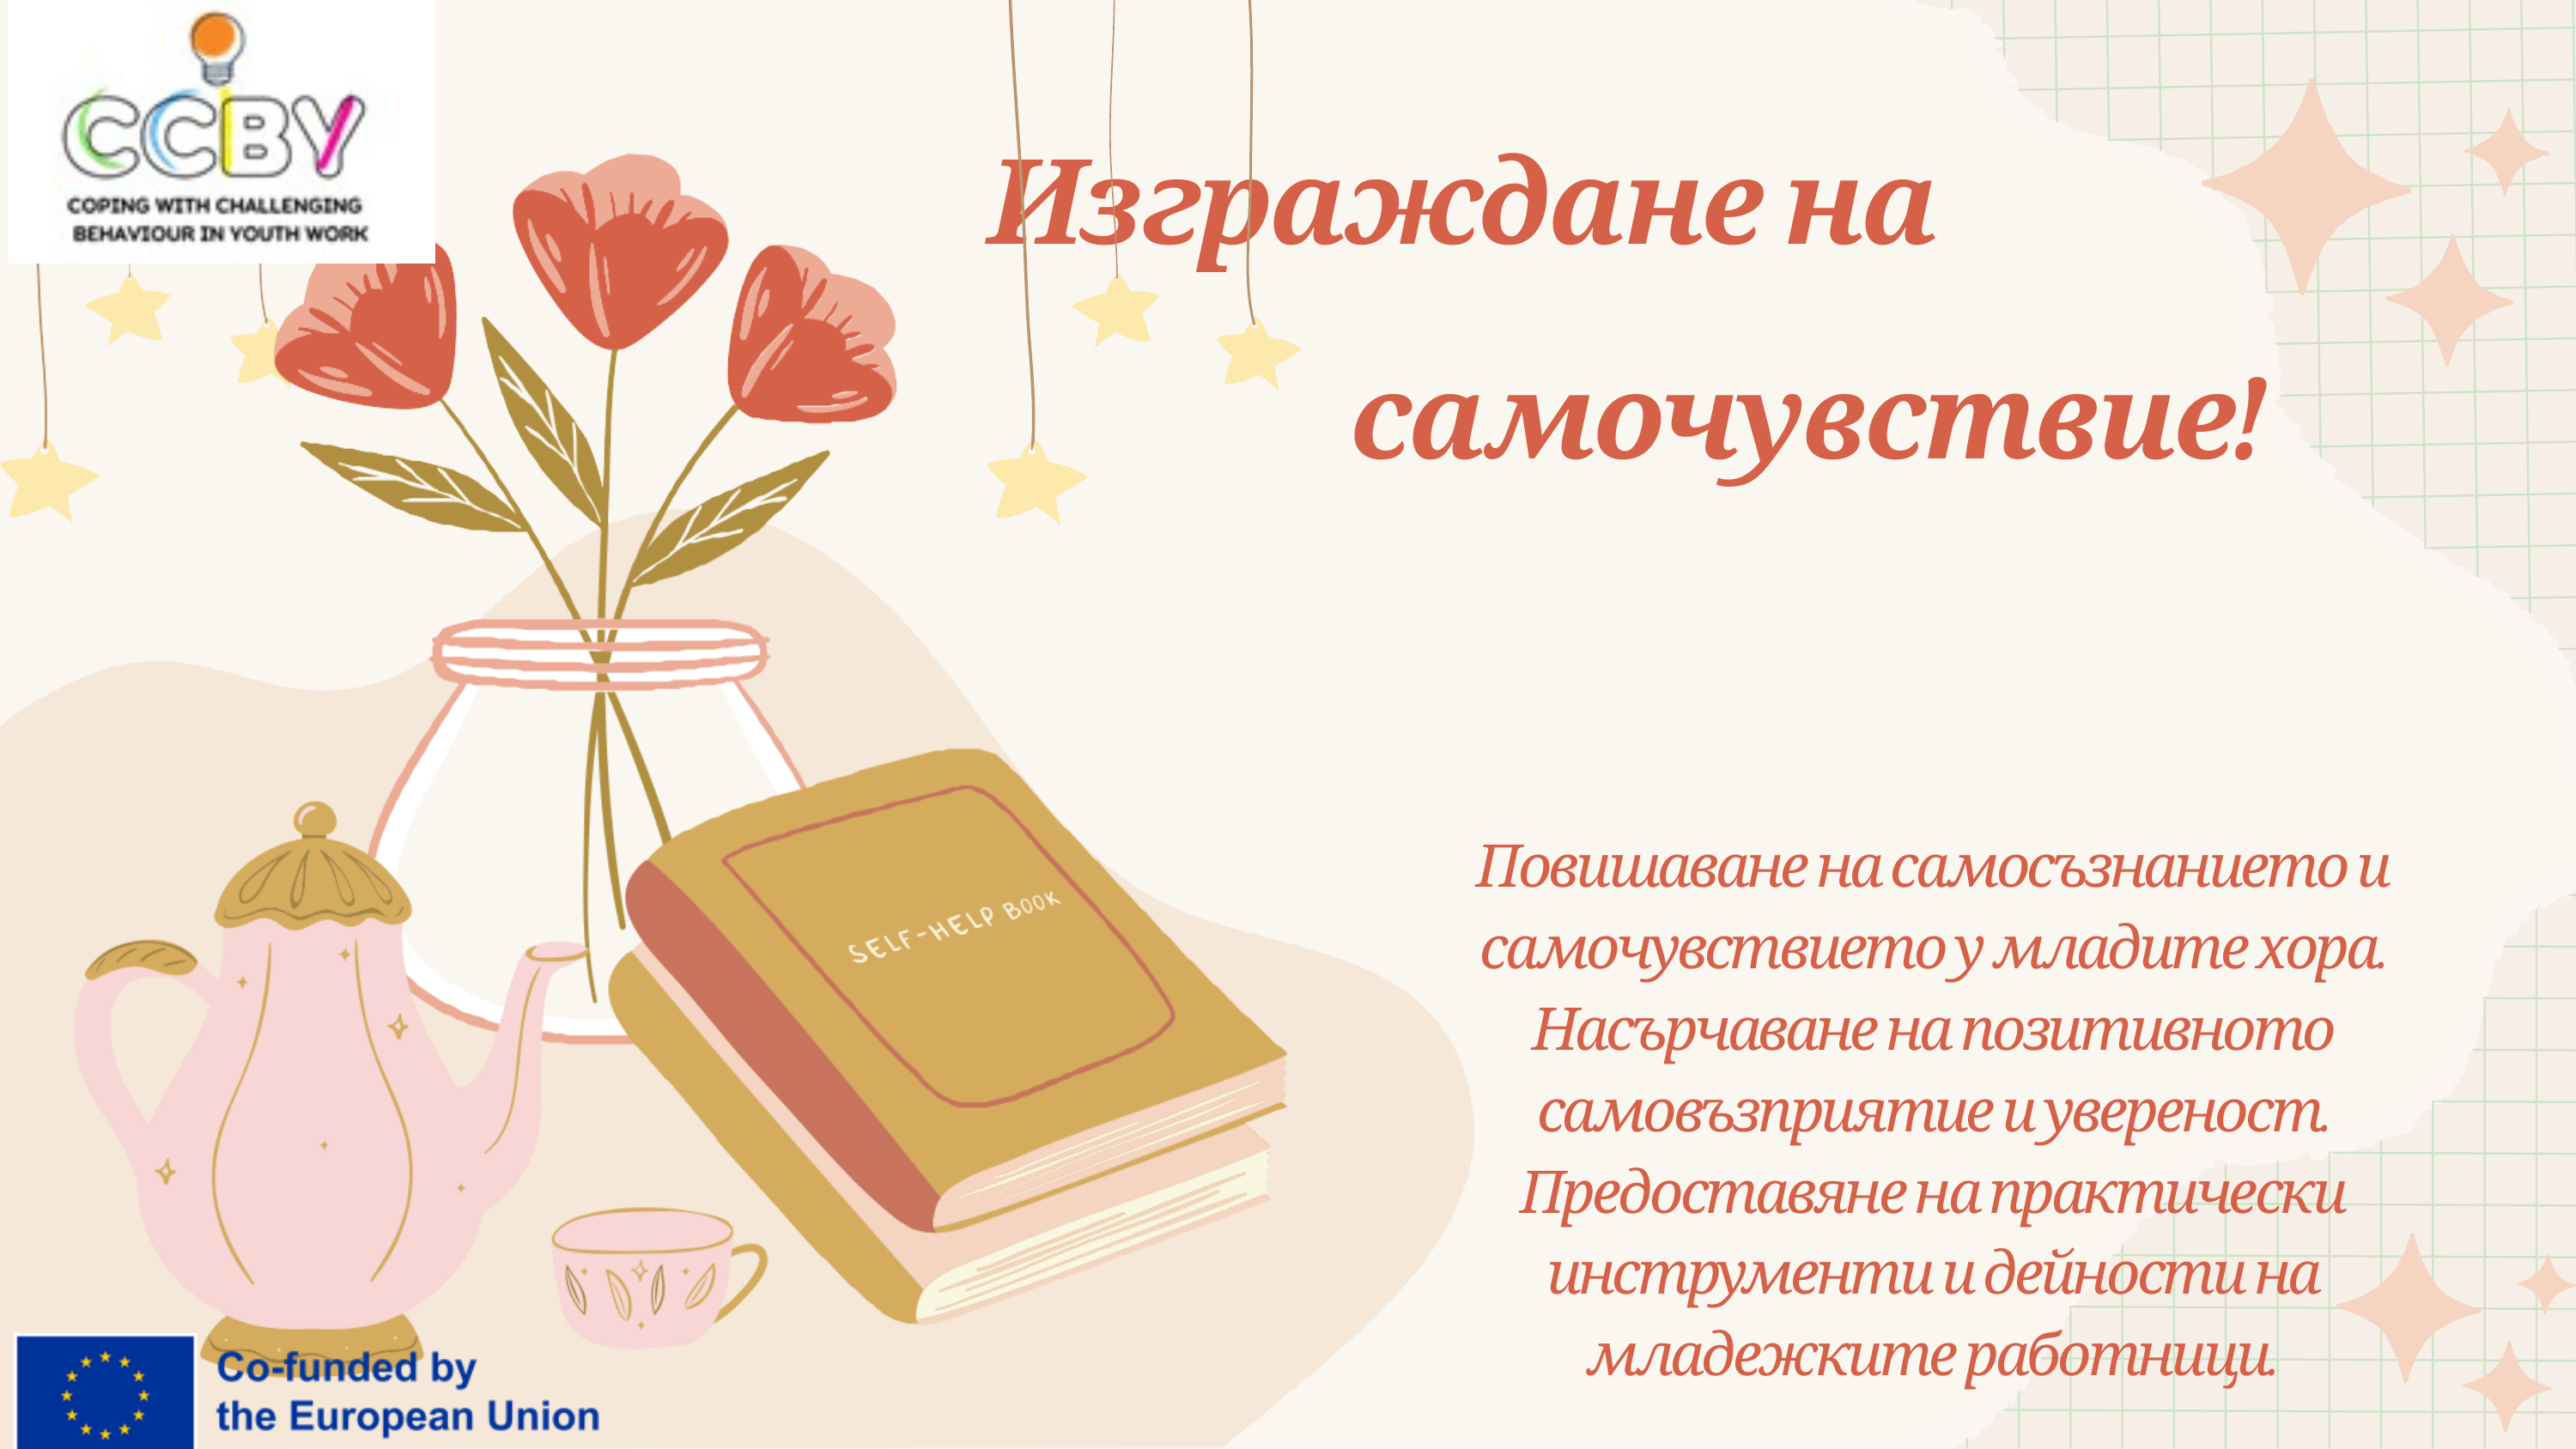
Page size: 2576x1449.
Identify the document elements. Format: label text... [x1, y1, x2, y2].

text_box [1216, 0, 1303, 391]
title Изграждане на самочувствие! [1479, 51, 1891, 483]
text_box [986, 0, 1159, 526]
picture [0, 0, 1474, 1449]
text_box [1832, 867, 2576, 1449]
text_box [1895, 0, 2576, 785]
text_box Повишаване на самосъзнанието и самочувствието у младите хора. Насърчаване на позитивното самовъзприятие и увереност. Предоставяне на практически инструменти и дейности на младежките работници. [1479, 815, 2482, 1388]
